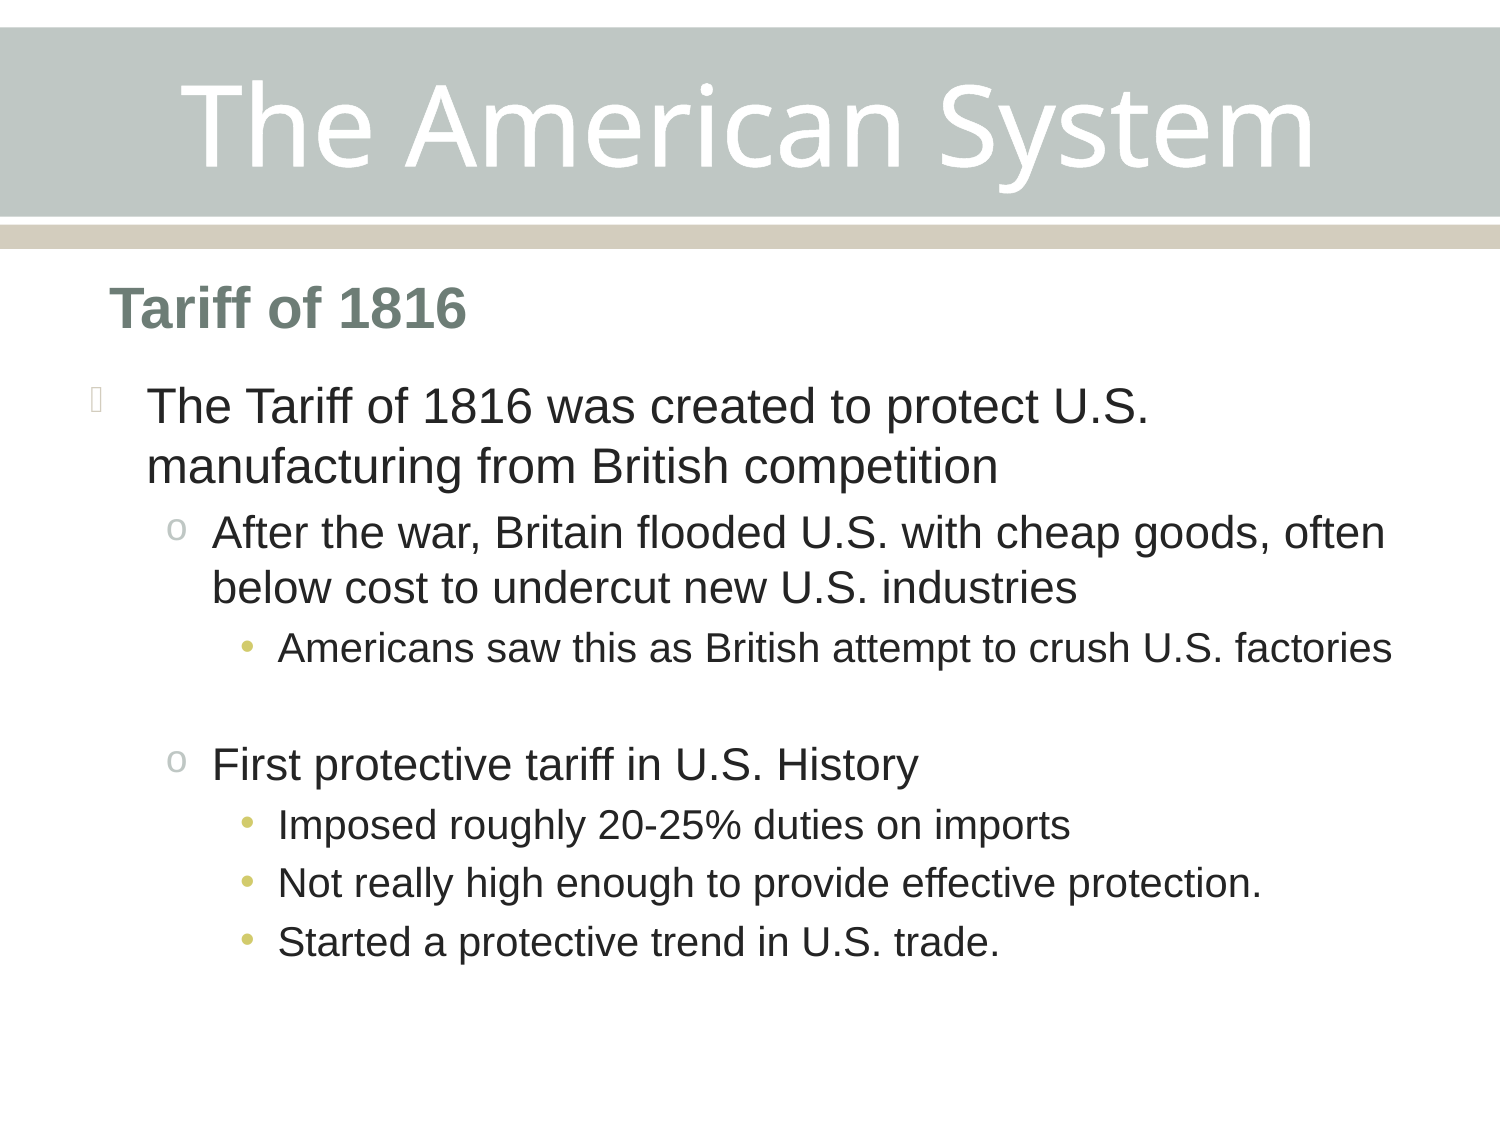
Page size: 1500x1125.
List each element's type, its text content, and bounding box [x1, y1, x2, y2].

title The American System [75, 29, 1425, 213]
list Tariff of 1816 The Tariff of 1816 was created to protect U.S. manufacturing from British competition After the war, Britain flooded U.S. with cheap goods, often below cost to undercut new U.S. industries Americans saw this as British attempt to crush U.S. factories First protective tariff in U.S. History Imposed roughly 20-25% duties on imports Not really high enough to provide effective protection. Started a protective trend in U.S. trade. [75, 262, 1425, 1005]
